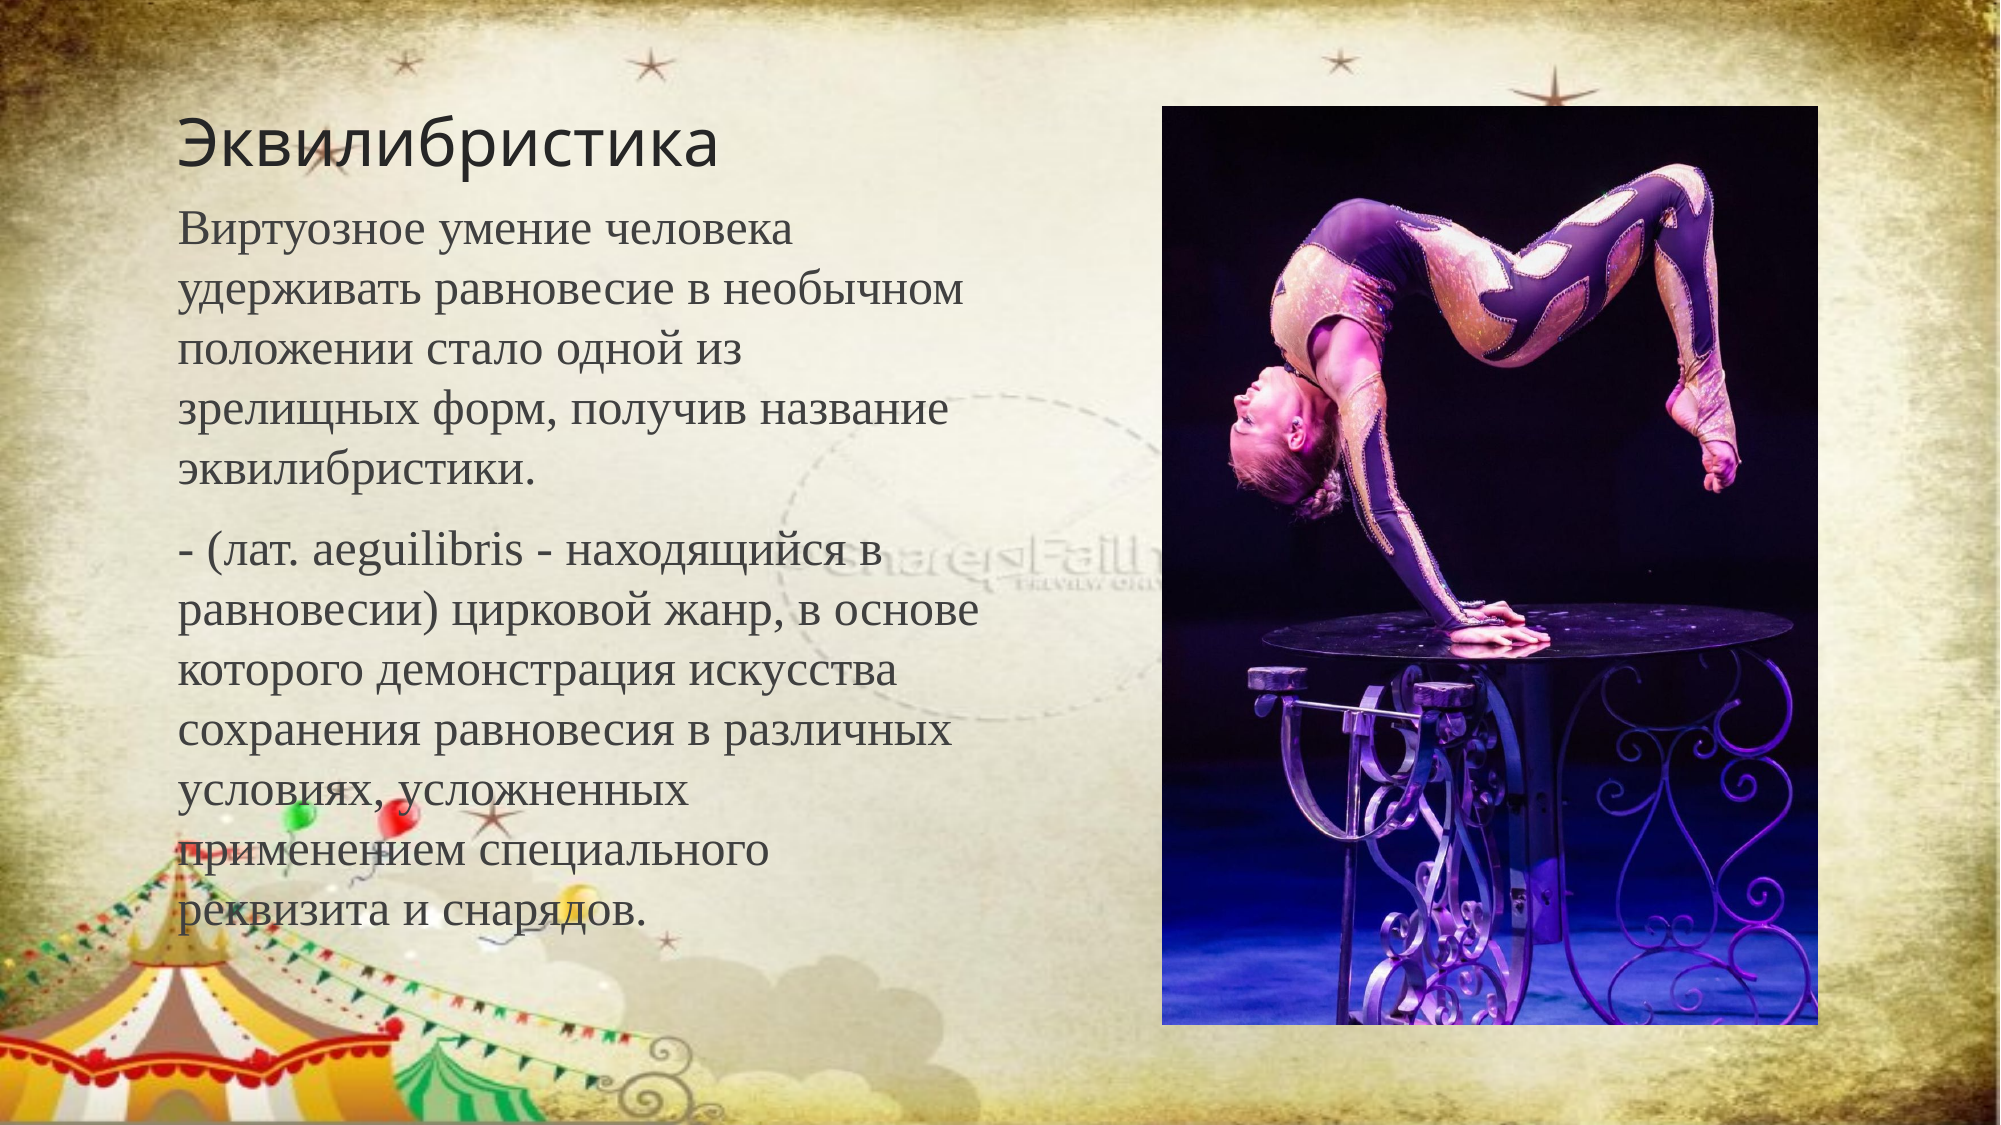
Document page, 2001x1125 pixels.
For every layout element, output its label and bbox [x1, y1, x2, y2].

list [0, 0, 2000, 1125]
picture [1161, 106, 1818, 1025]
